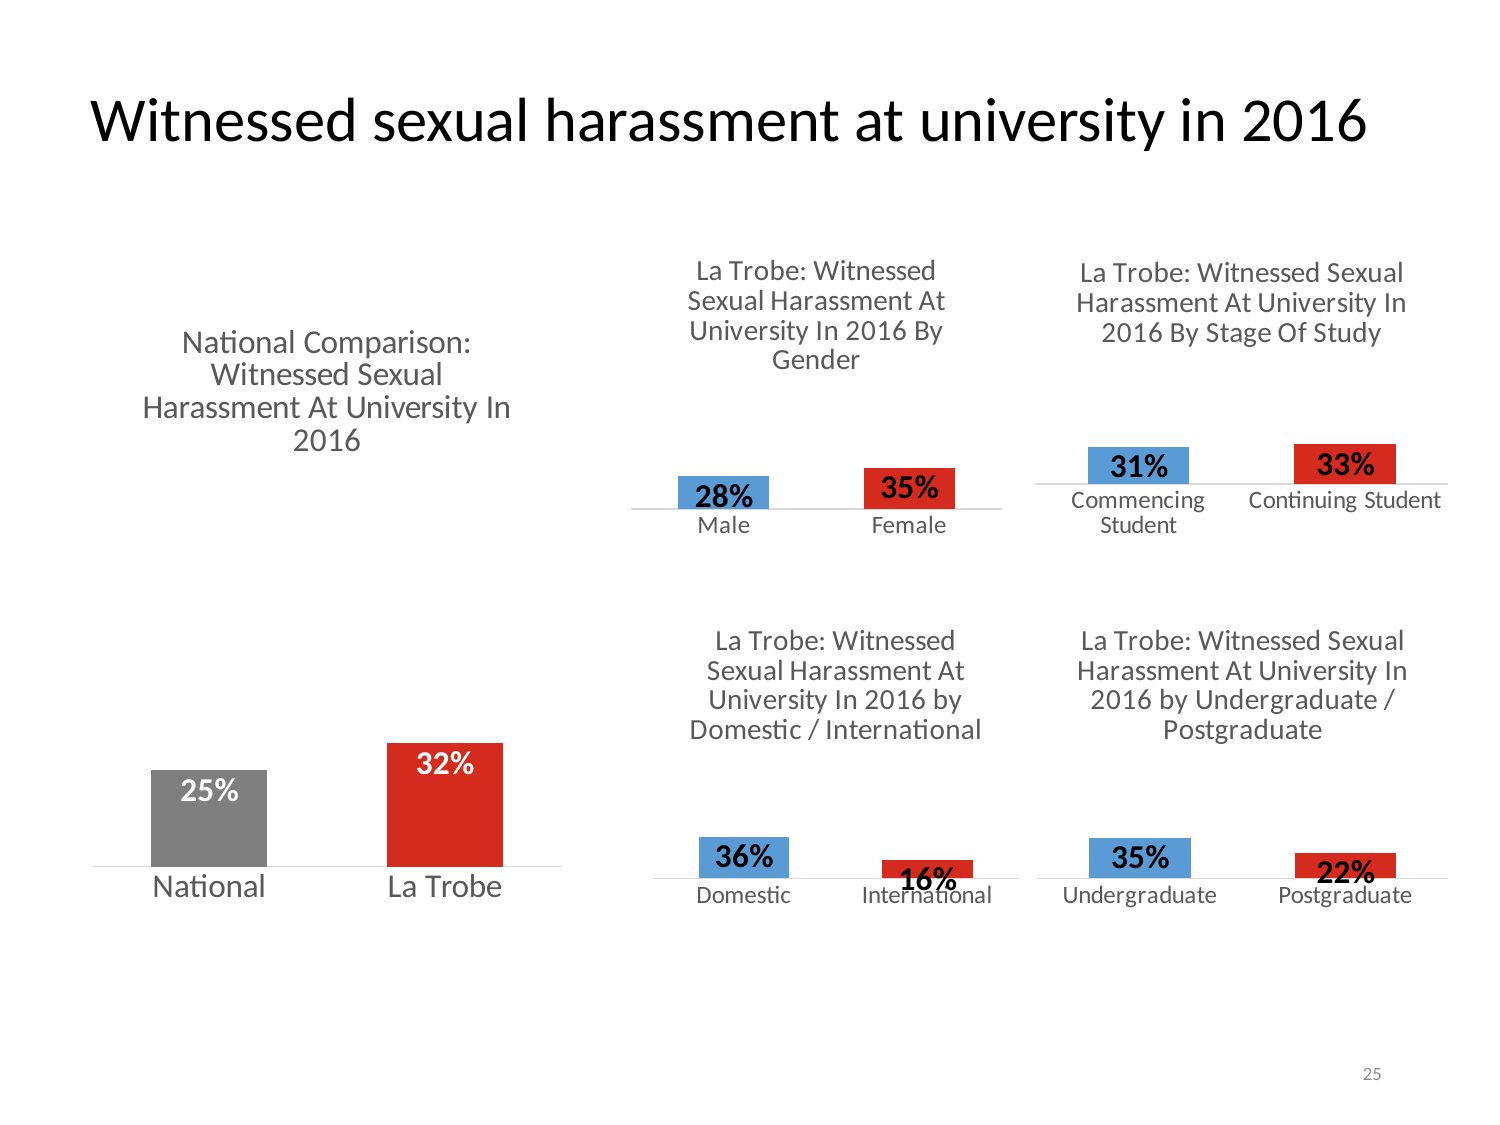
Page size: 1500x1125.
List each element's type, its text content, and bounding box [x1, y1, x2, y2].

chart [644, 605, 1027, 916]
slide_number 25 [1059, 1042, 1397, 1103]
chart [1026, 237, 1457, 546]
title Witnessed sexual harassment at university in 2016 [64, 66, 1396, 177]
chart [81, 297, 573, 918]
chart [1028, 605, 1457, 916]
chart [623, 235, 1010, 546]
